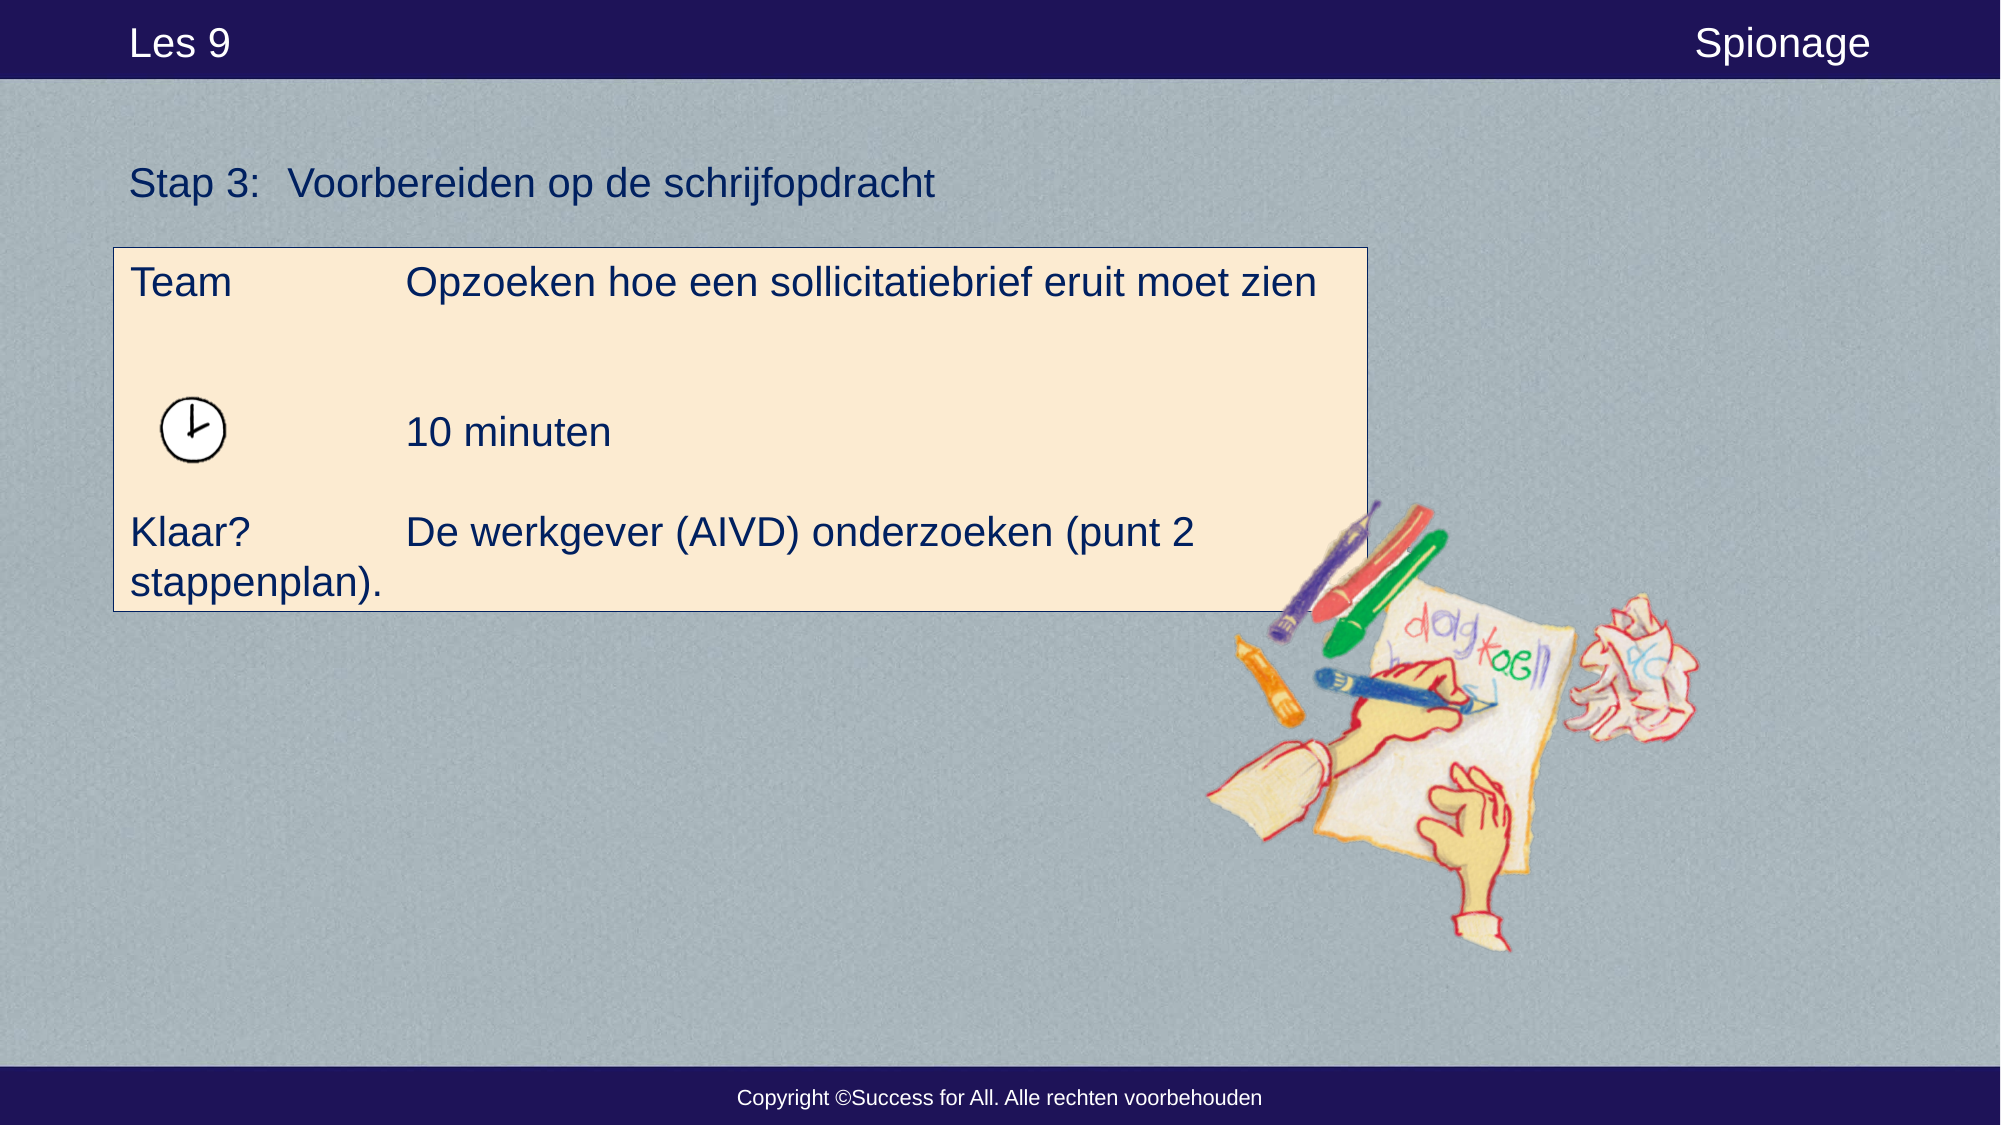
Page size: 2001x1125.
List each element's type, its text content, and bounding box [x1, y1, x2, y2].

picture [0, 0, 2001, 1125]
text_box Copyright ©Success for All. Alle rechten voorbehouden [0, 1076, 2000, 1125]
text_box Les 9 [114, 8, 354, 73]
text_box Stap 3: Voorbereiden op de schrijfopdracht [113, 148, 1301, 214]
text_box Team Opzoeken hoe een sollicitatiebrief eruit moet zien 10 minuten Klaar? De werkgever (AIVD) onderzoeken (punt 2 stappenplan). [113, 247, 1368, 612]
text_box Spionage [999, 8, 1886, 73]
